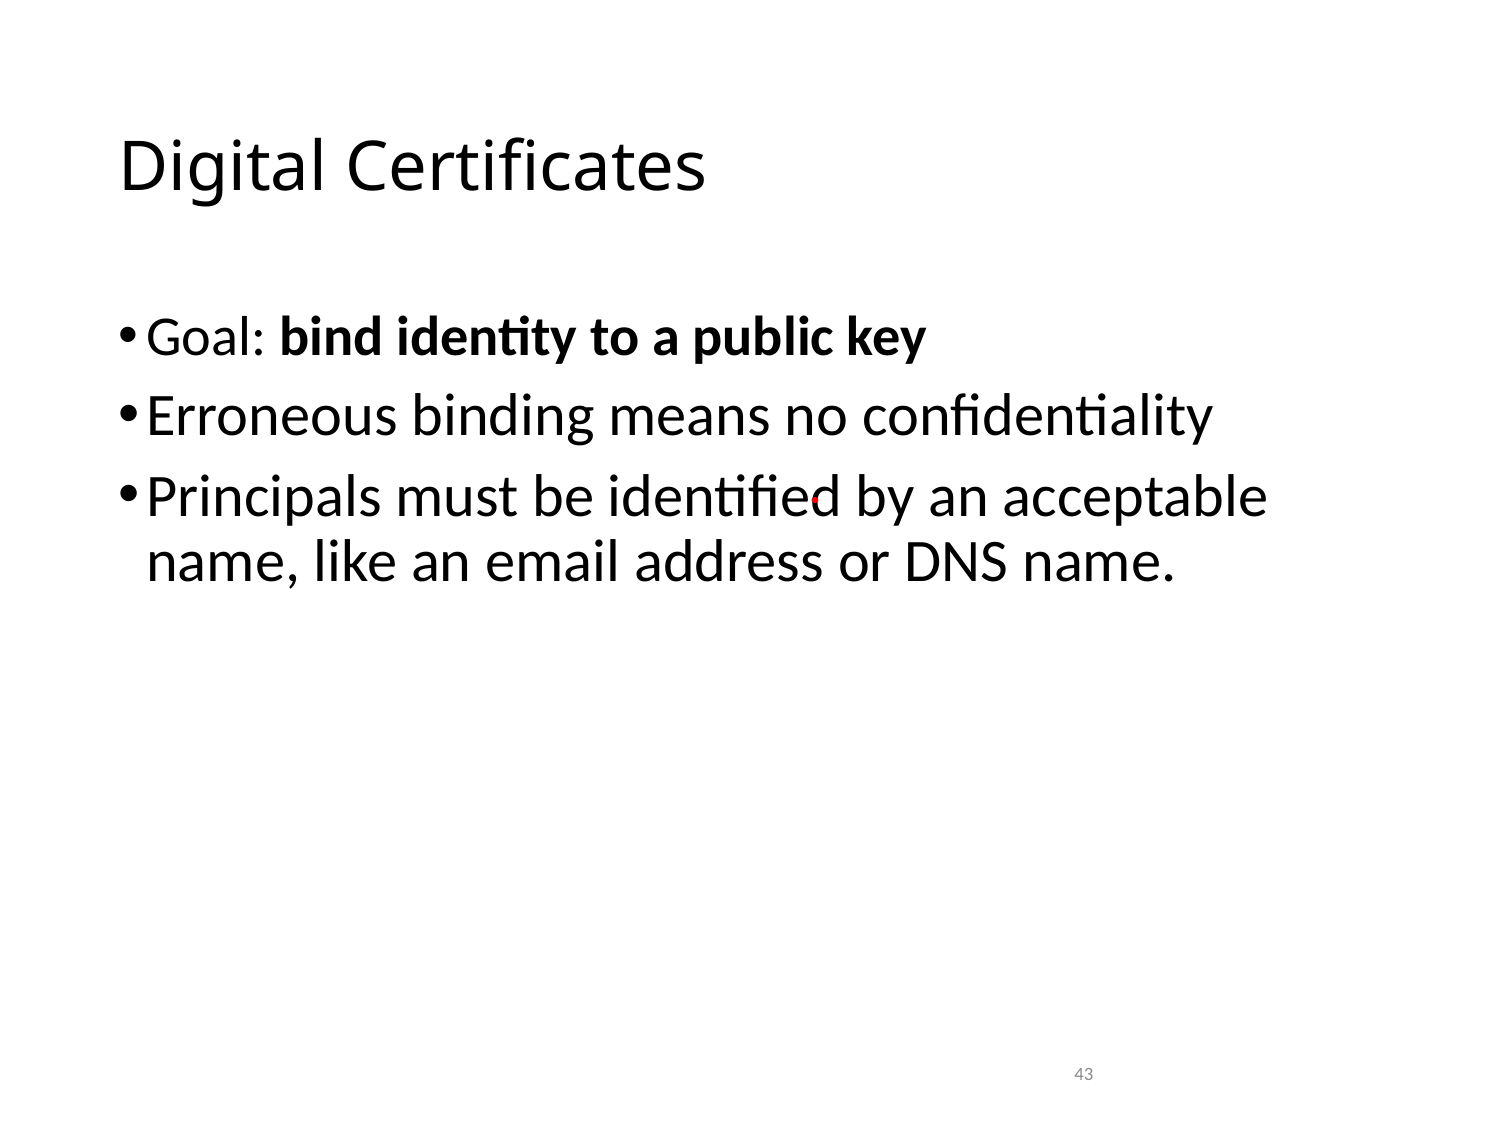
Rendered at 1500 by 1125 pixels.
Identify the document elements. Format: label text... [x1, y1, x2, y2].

title Digital Certificates [103, 59, 1397, 278]
slide_number 43 [1059, 1042, 1397, 1103]
list Goal: bind identity to a public key Erroneous binding means no confidentiality Principals must be identified by an acceptable name, like an email address or DNS name. [103, 299, 1397, 1014]
